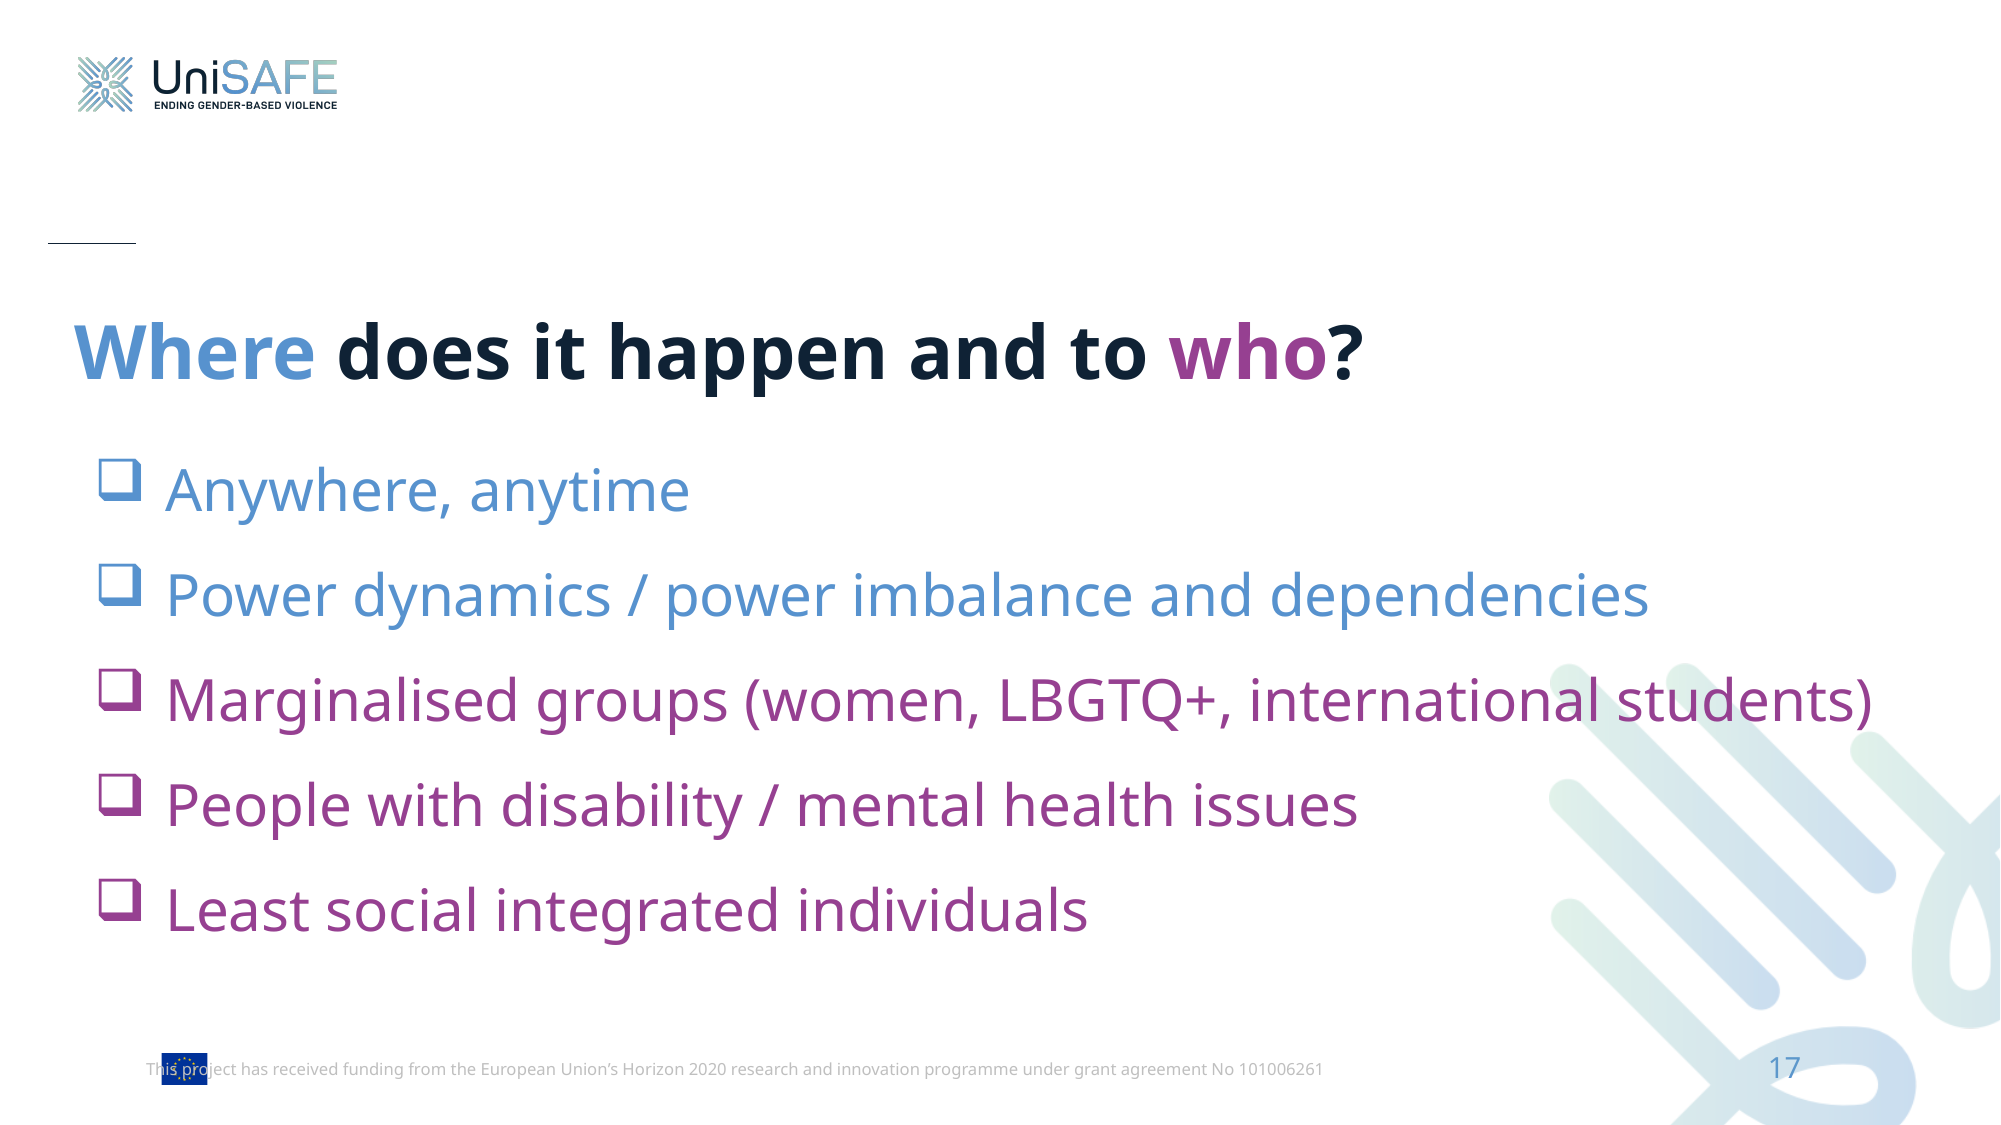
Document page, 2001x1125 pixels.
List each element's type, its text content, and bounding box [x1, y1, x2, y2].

picture [78, 57, 337, 112]
title Where does it happen and to who? [74, 282, 988, 411]
text_box Anywhere, anytime Power dynamics / power imbalance and dependencies Marginalised groups (women, LBGTQ+, international students) People with disability / mental health issues Least social integrated individuals [94, 410, 1882, 1125]
text_box [988, 282, 2000, 411]
